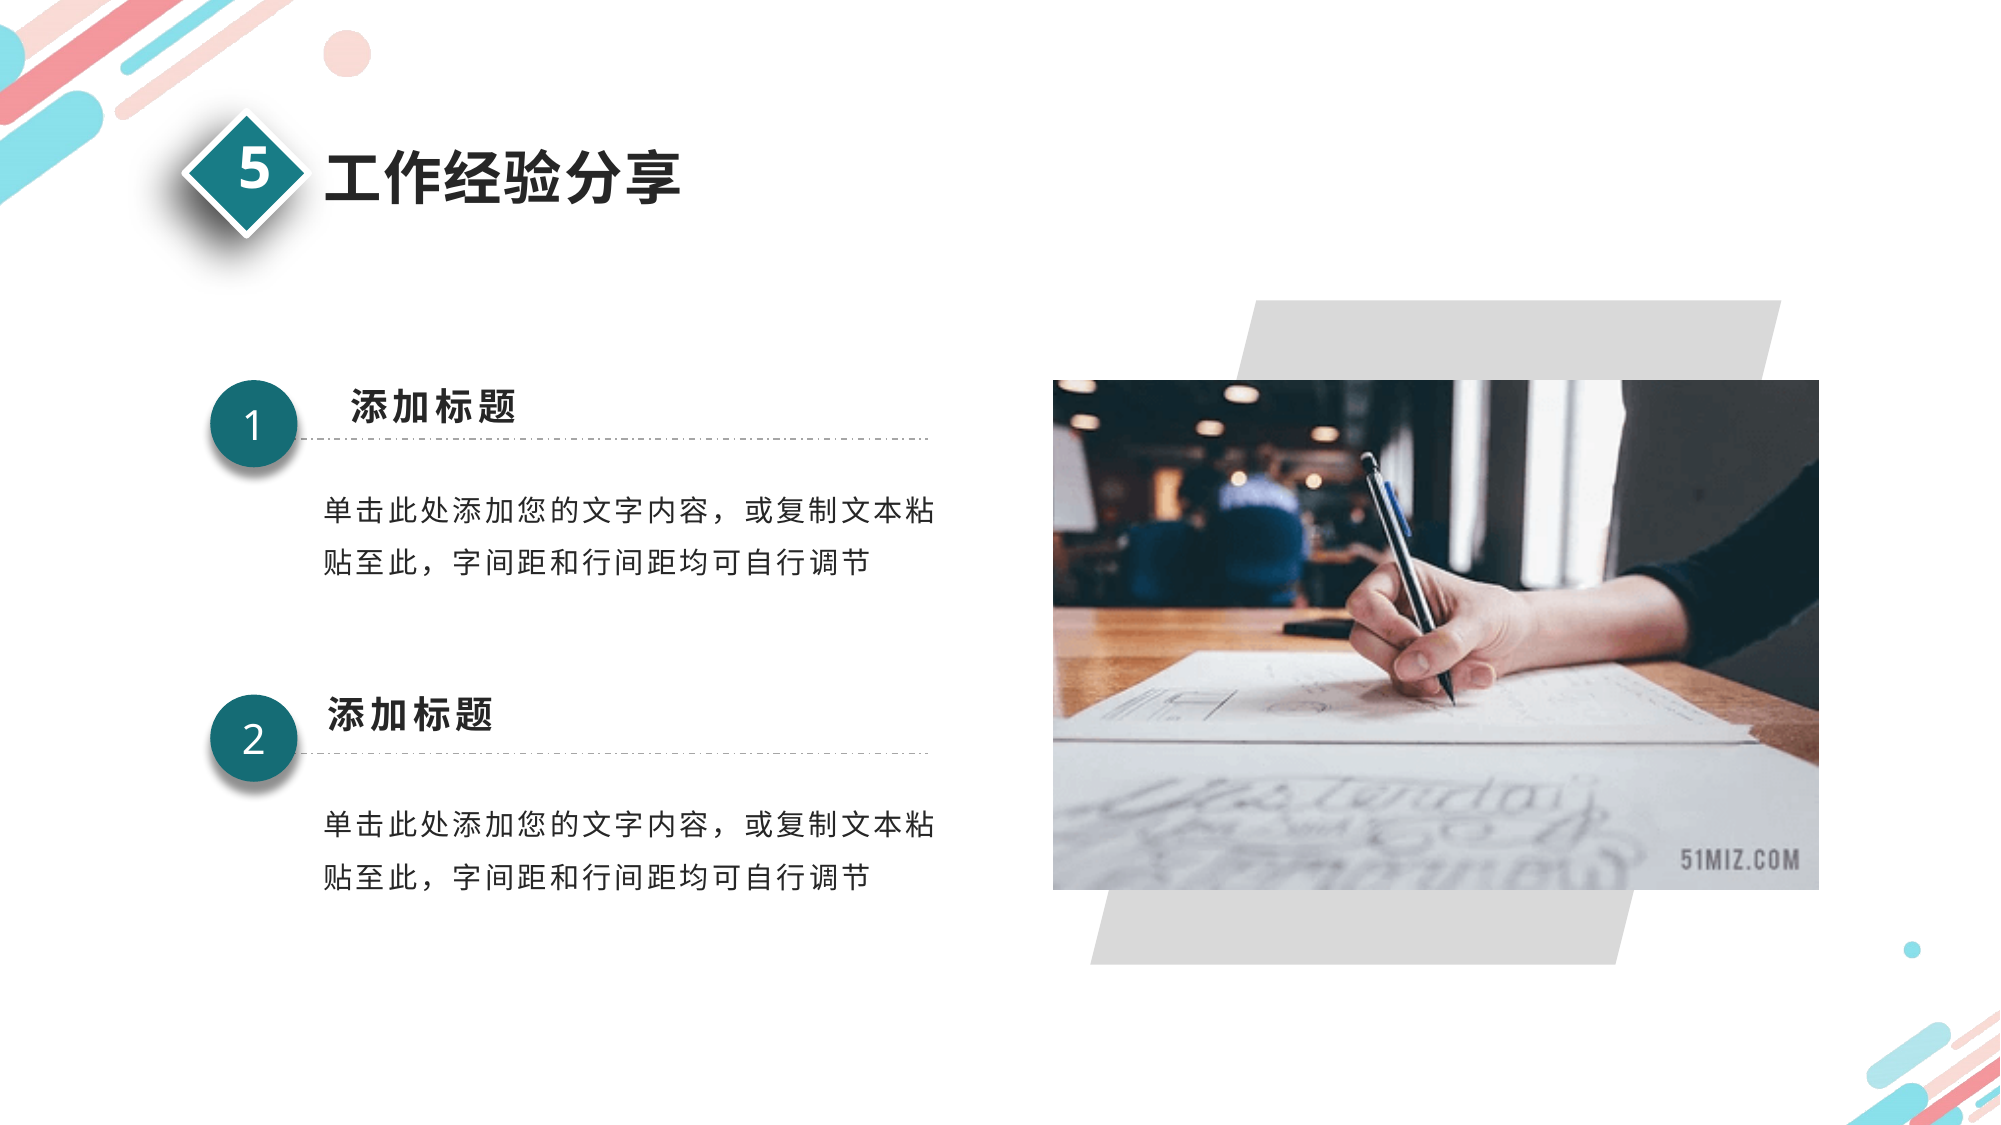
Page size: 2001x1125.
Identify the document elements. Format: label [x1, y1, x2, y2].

picture [1818, 935, 2000, 1125]
text_box [210, 683, 955, 897]
picture [0, 0, 528, 253]
picture [1053, 380, 1819, 890]
text_box [1235, 299, 1783, 380]
text_box [210, 375, 955, 583]
text_box [1088, 890, 1636, 966]
text_box [184, 110, 702, 236]
